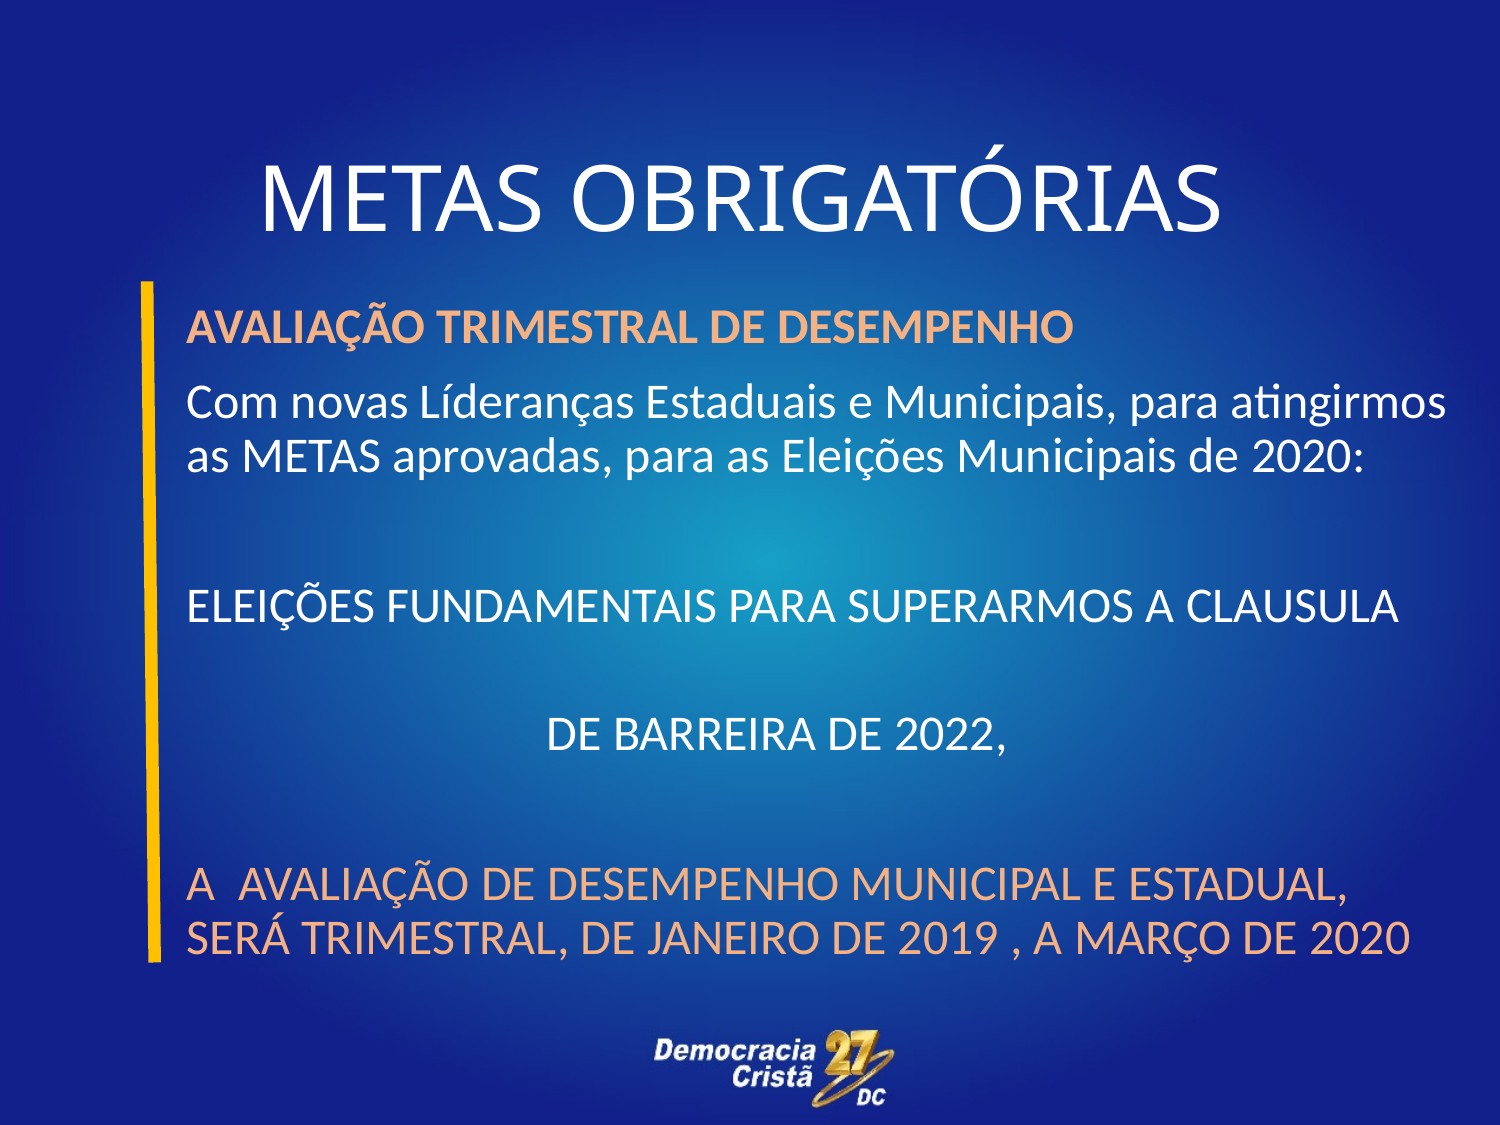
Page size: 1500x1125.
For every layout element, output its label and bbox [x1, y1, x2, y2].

picture [0, 0, 1500, 1125]
text_box [147, 281, 155, 963]
